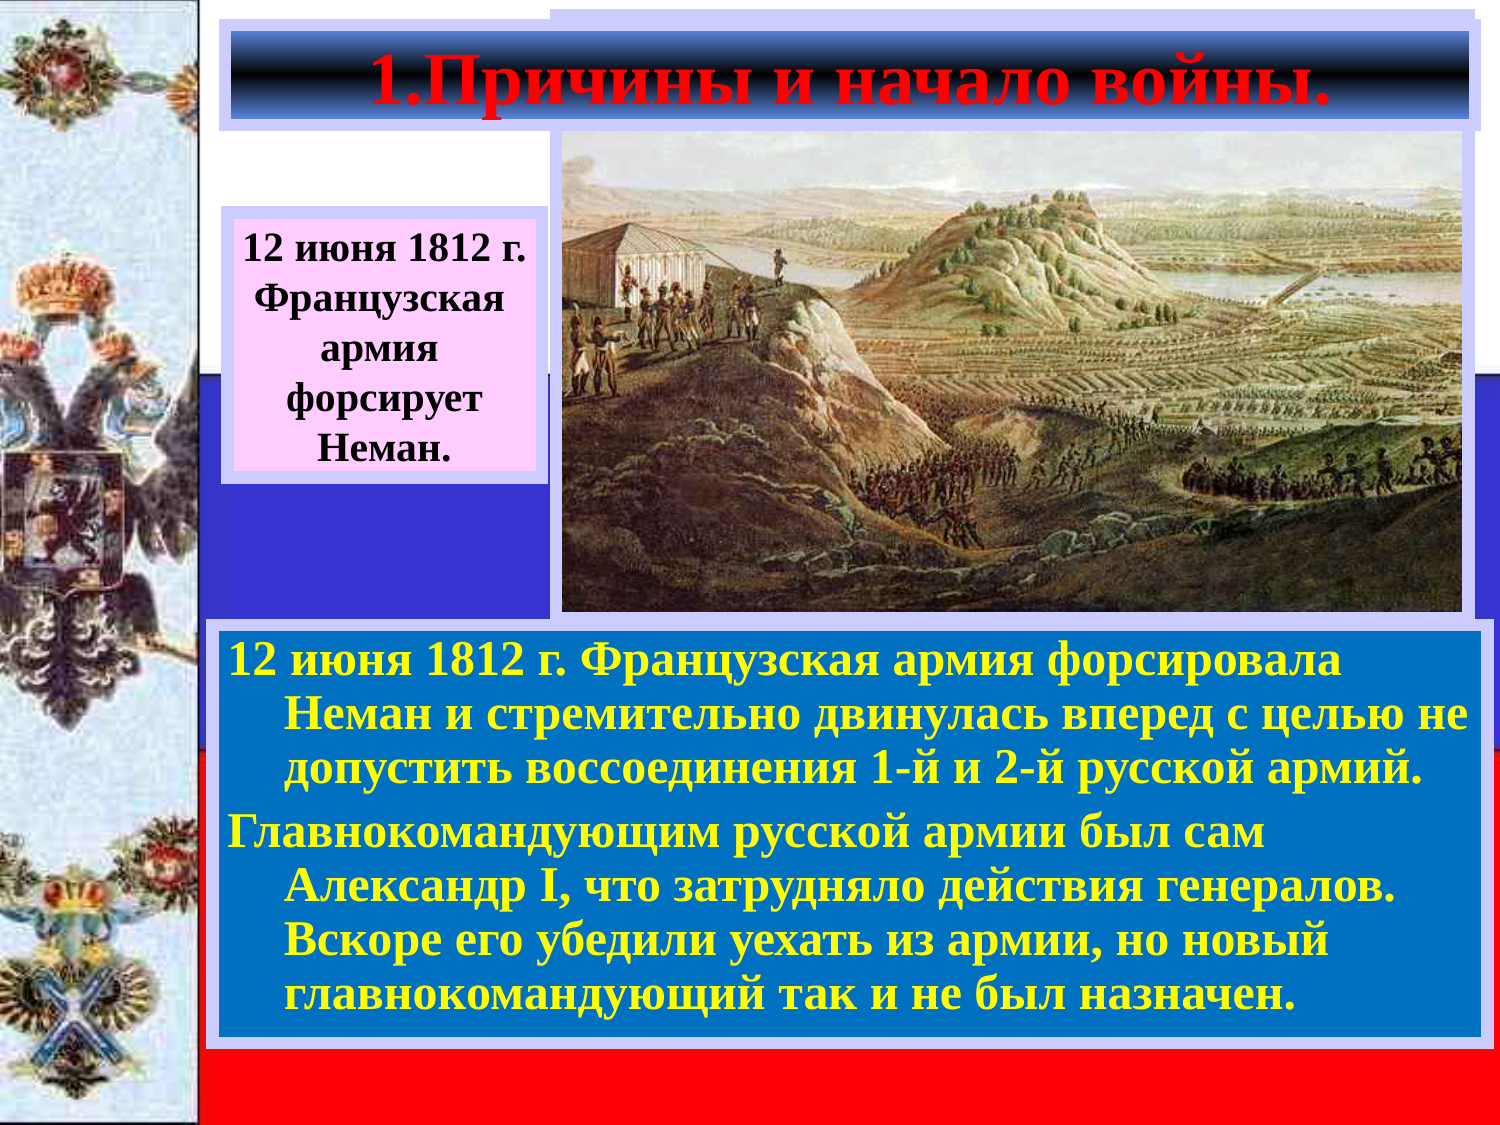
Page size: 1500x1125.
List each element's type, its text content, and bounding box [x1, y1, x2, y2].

picture [0, 0, 1500, 1125]
text_box 12 июня 1812 г. Французская армия форсирует Неман. [227, 212, 542, 478]
title 1.Причины и начало войны. [1465, 24, 1476, 126]
list 12 июня 1812 г. Французская армия форсировала Неман и стремительно двинулась вперед с целью не допустить воссоединения 1-й и 2-й русской армий. Главнокомандующим русской армии был сам Александр I, что затрудняло действия генералов. Вскоре его убедили уехать из армии, но новый главнокомандующий так и не был назначен. [212, 624, 1488, 1044]
title 1.Причины и начало войны. [224, 24, 558, 126]
